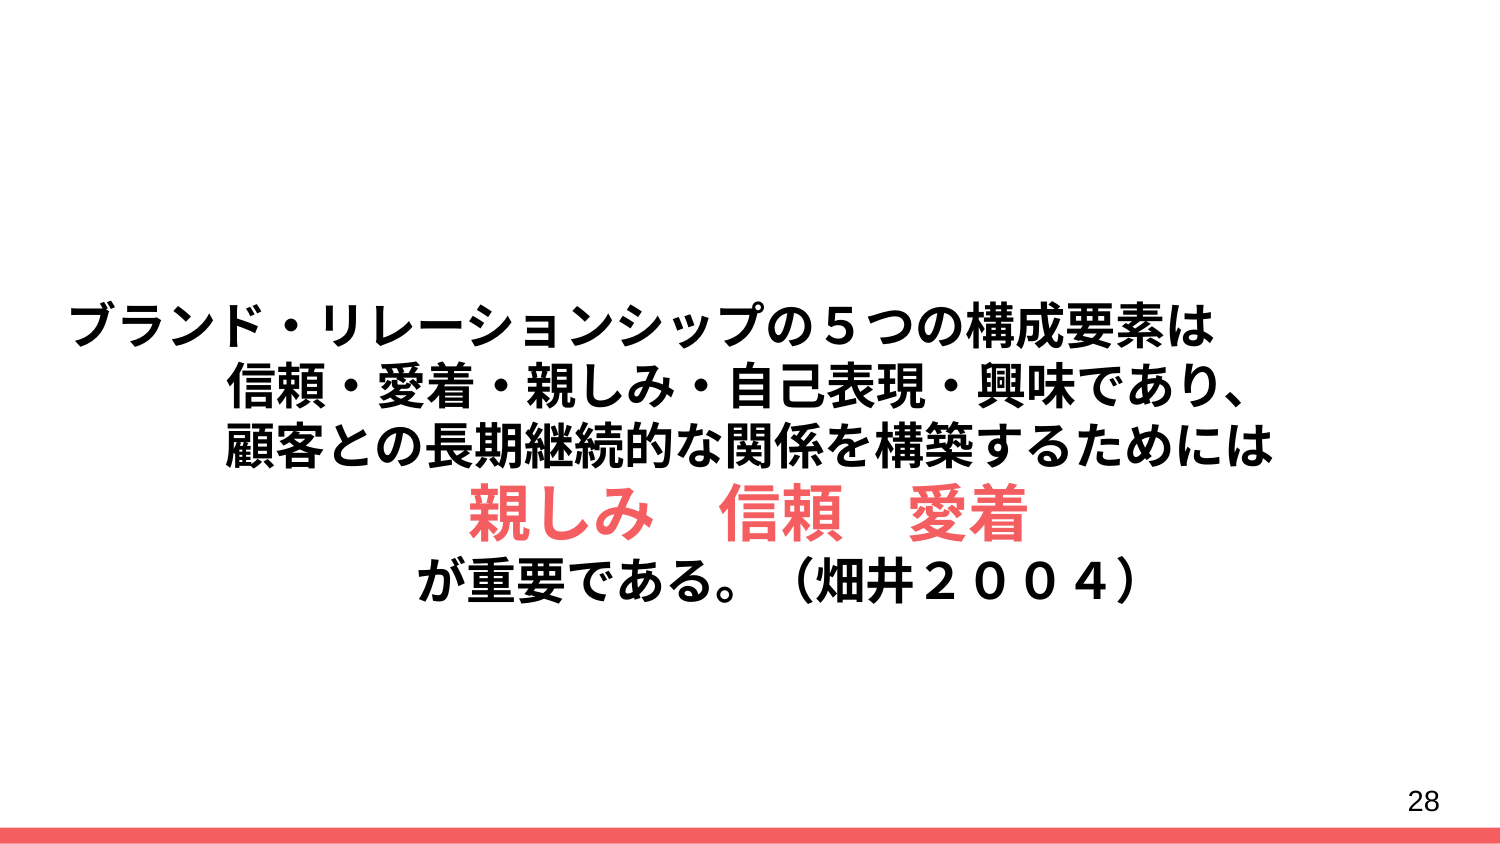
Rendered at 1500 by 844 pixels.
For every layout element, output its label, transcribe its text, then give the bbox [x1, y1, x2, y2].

list ブランド・リレーションシップの５つの構成要素は 信頼・愛着・親しみ・自己表現・興味であり、 顧客との長期継続的な関係を構築するためには 親しみ 信頼 愛着 が重要である。（畑井２００４） [51, 189, 1449, 750]
slide_number 28 [1392, 767, 1483, 833]
